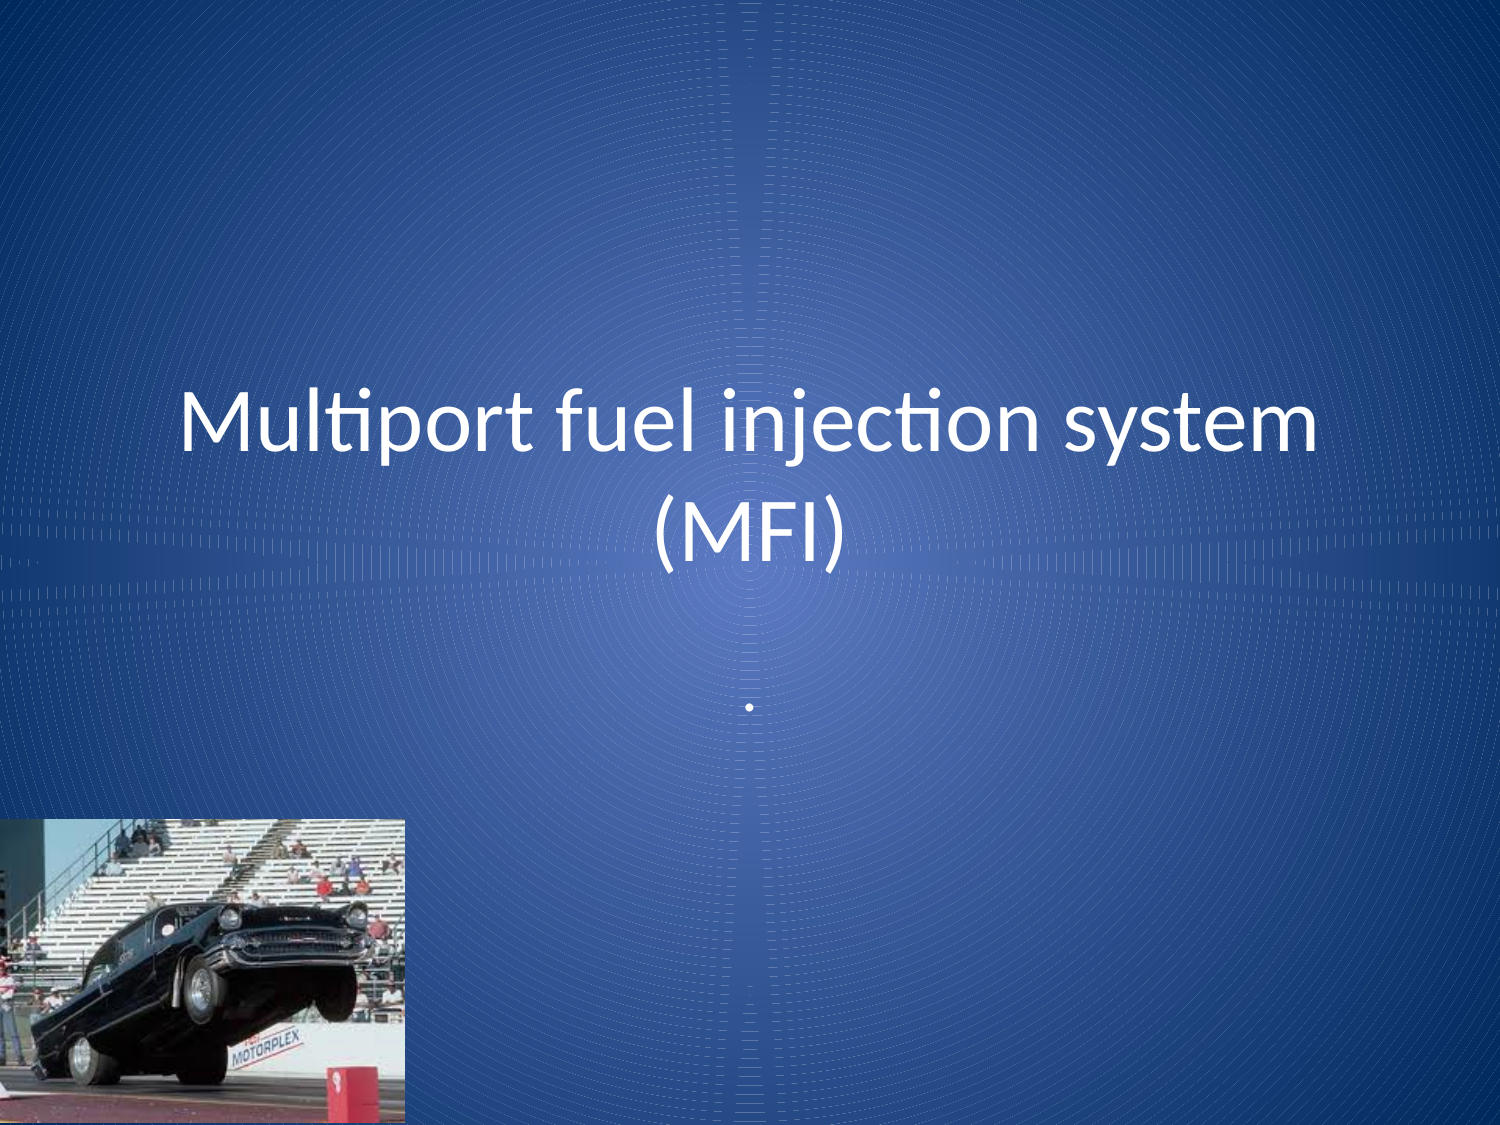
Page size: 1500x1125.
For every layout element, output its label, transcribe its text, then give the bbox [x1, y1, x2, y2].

title Multiport fuel injection system (MFI) [112, 349, 1388, 591]
picture [0, 819, 405, 1123]
subtitle . [225, 637, 1275, 925]
